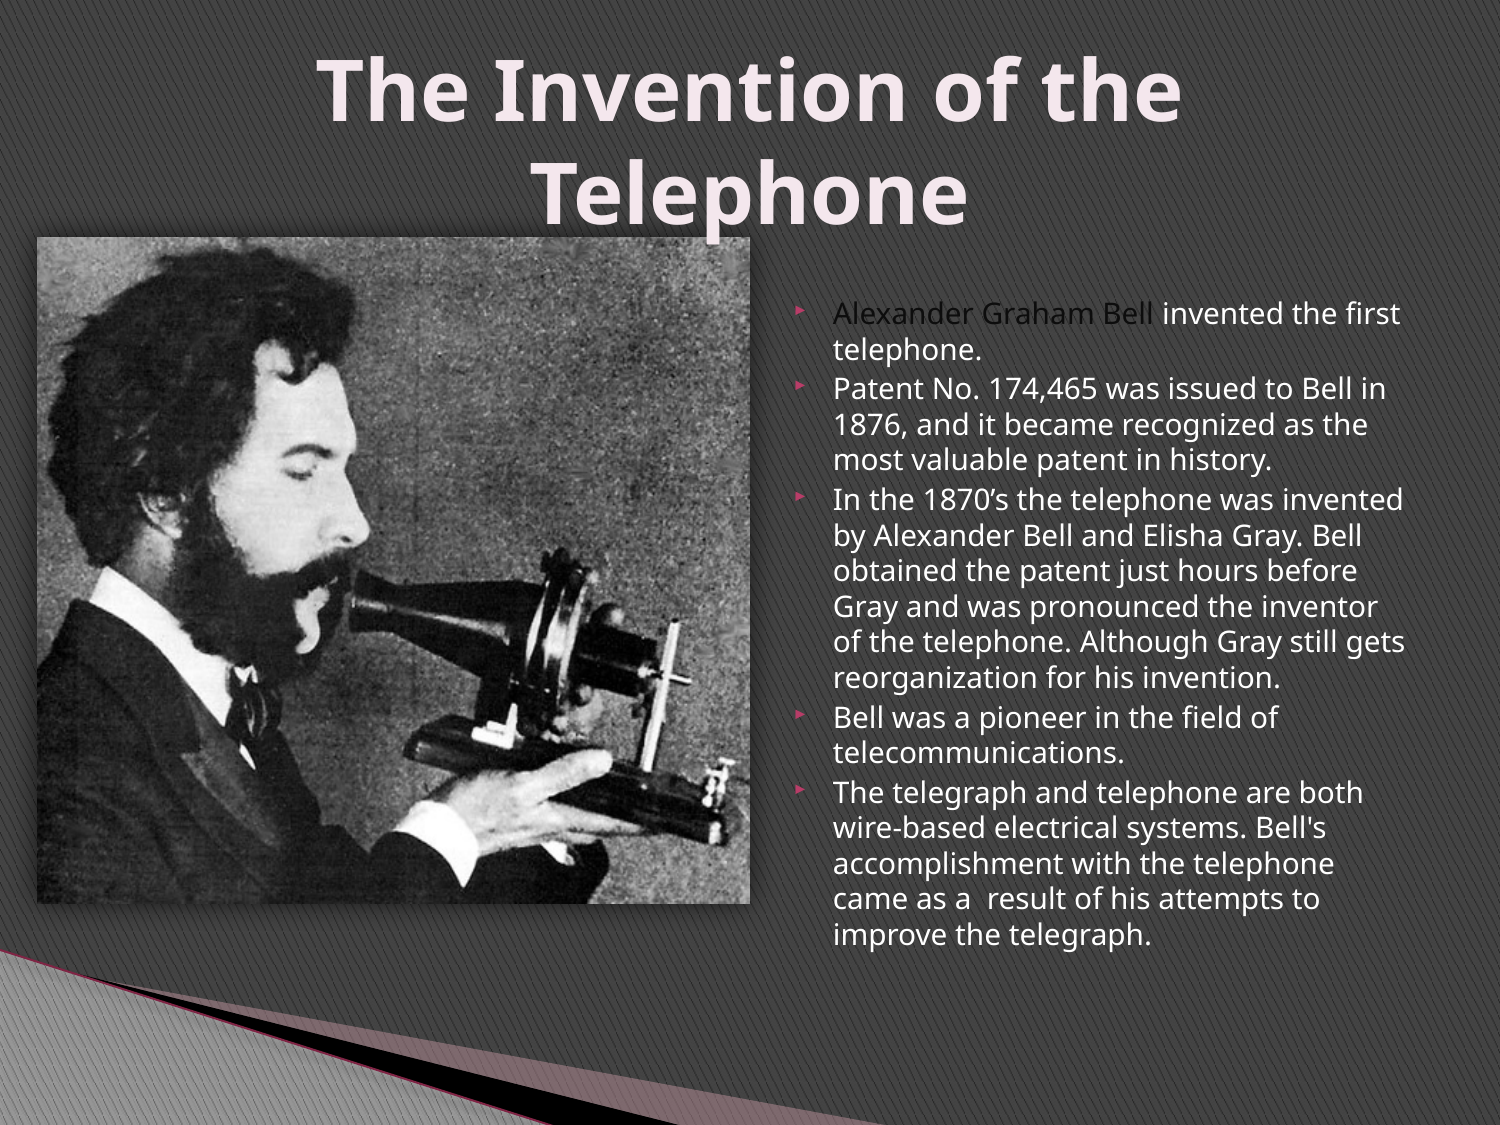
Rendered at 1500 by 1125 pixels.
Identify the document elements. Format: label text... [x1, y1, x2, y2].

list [37, 237, 751, 904]
list Alexander Graham Bell invented the first telephone. Patent No. 174,465 was issued to Bell in 1876, and it became recognized as the most valuable patent in history. In the 1870’s the telephone was invented by Alexander Bell and Elisha Gray. Bell obtained the patent just hours before Gray and was pronounced the inventor of the telephone. Although Gray still gets reorganization for his invention. Bell was a pioneer in the field of telecommunications. The telegraph and telephone are both wire-based electrical systems. Bell's accomplishment with the telephone came as a result of his attempts to improve the telegraph. [762, 287, 1425, 986]
title The Invention of the Telephone [75, 45, 1425, 233]
